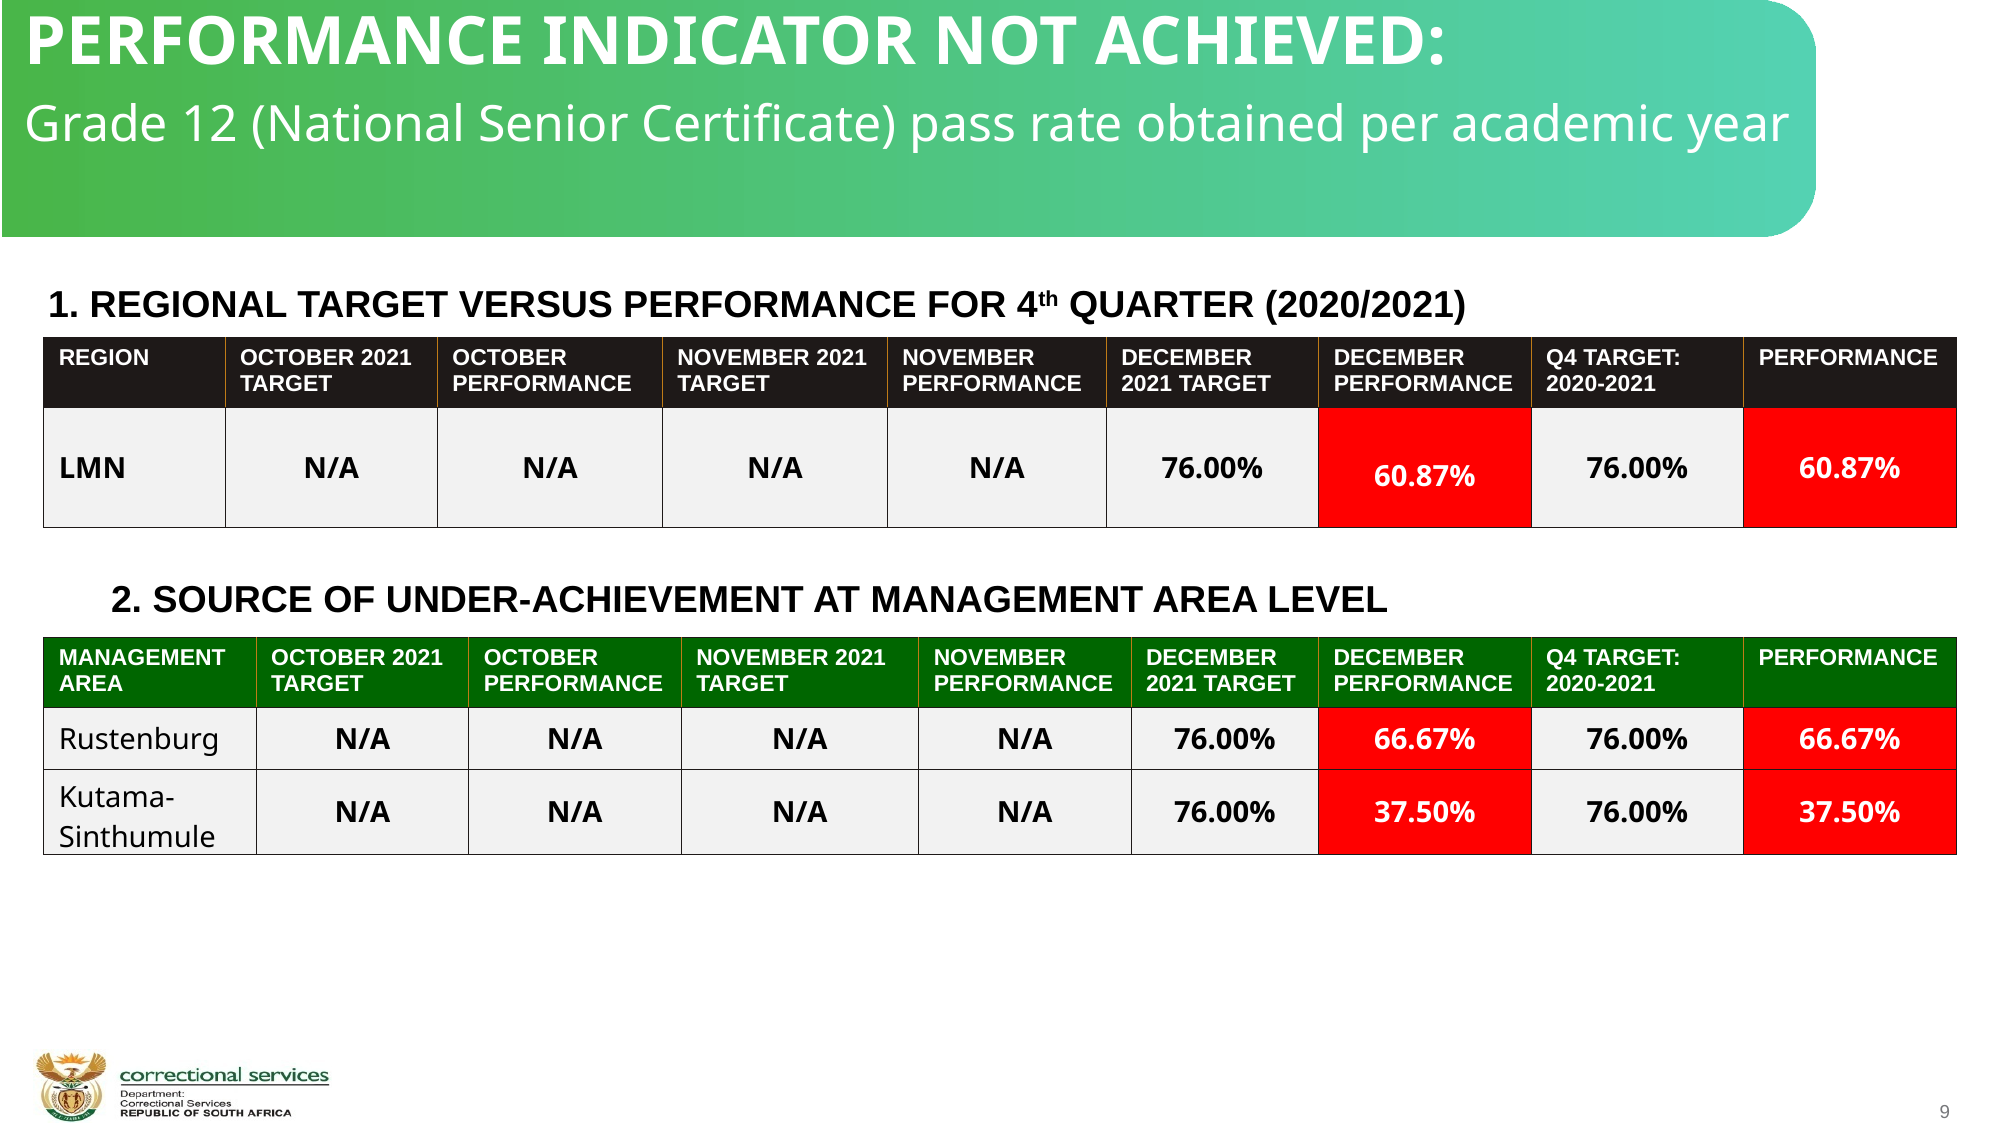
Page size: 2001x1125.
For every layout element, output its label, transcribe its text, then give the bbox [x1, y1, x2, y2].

table_cell N/A [682, 708, 918, 769]
table_header OCTOBER 2021 TARGET [257, 638, 468, 707]
table_cell 76.00% [1532, 408, 1743, 527]
table_header Q4 TARGET: 2020-2021 [1532, 338, 1743, 407]
table_cell N/A [919, 708, 1131, 769]
table_header DECEMBER PERFORMANCE [1319, 638, 1531, 707]
table_cell 76.00% [1132, 770, 1318, 854]
table_cell Kutama-Sinthumule [44, 770, 256, 854]
table_cell N/A [469, 770, 681, 854]
table_cell 37.50% [1744, 770, 1956, 854]
table_cell N/A [438, 408, 662, 527]
table_cell 37.50% [1319, 770, 1531, 854]
table_cell N/A [663, 408, 887, 527]
table_header NOVEMBER PERFORMANCE [919, 638, 1131, 707]
table_header MANAGEMENT AREA [44, 638, 256, 707]
table_cell N/A [257, 708, 468, 769]
table_cell LMN [44, 408, 225, 527]
text_box 2. SOURCE OF UNDER-ACHIEVEMENT AT MANAGEMENT AREA LEVEL [43, 567, 1544, 628]
text_box [2, 0, 1816, 237]
table_header DECEMBER 2021 TARGET [1107, 338, 1318, 407]
table_cell 60.87% [1319, 408, 1531, 527]
table_cell 60.87% [1744, 408, 1956, 527]
table_cell N/A [888, 408, 1106, 527]
table_header OCTOBER 2021 TARGET [226, 338, 437, 407]
table_header DECEMBER PERFORMANCE [1319, 338, 1531, 407]
table_cell N/A [226, 408, 437, 527]
table_cell 76.00% [1532, 770, 1743, 854]
table_cell 66.67% [1319, 708, 1531, 769]
table_header REGION [44, 338, 225, 407]
table_header PERFORMANCE [1744, 338, 1956, 407]
text_box PERFORMANCE INDICATOR NOT ACHIEVED: Grade 12 (National Senior Certificate) pass rate obtained per academic year [10, 0, 1808, 86]
table_cell Rustenburg [44, 708, 256, 769]
table_header Q4 TARGET: 2020-2021 [1532, 638, 1743, 707]
table_cell N/A [919, 770, 1131, 854]
table_cell 76.00% [1132, 708, 1318, 769]
table_cell N/A [682, 770, 918, 854]
table_header NOVEMBER PERFORMANCE [888, 338, 1106, 407]
table_cell 66.67% [1744, 708, 1956, 769]
table_cell 76.00% [1107, 408, 1318, 527]
table_header DECEMBER 2021 TARGET [1132, 638, 1318, 707]
table_header OCTOBER PERFORMANCE [438, 338, 662, 407]
table_cell N/A [469, 708, 681, 769]
table_header NOVEMBER 2021 TARGET [663, 338, 887, 407]
table_cell 76.00% [1532, 708, 1743, 769]
table_cell N/A [257, 770, 468, 854]
text_box 1. REGIONAL TARGET VERSUS PERFORMANCE FOR 4th QUARTER (2020/2021) [33, 272, 1675, 333]
table_header OCTOBER PERFORMANCE [469, 638, 681, 707]
table_header PERFORMANCE [1744, 638, 1956, 707]
table_header NOVEMBER 2021 TARGET [682, 638, 918, 707]
picture [33, 1049, 332, 1123]
